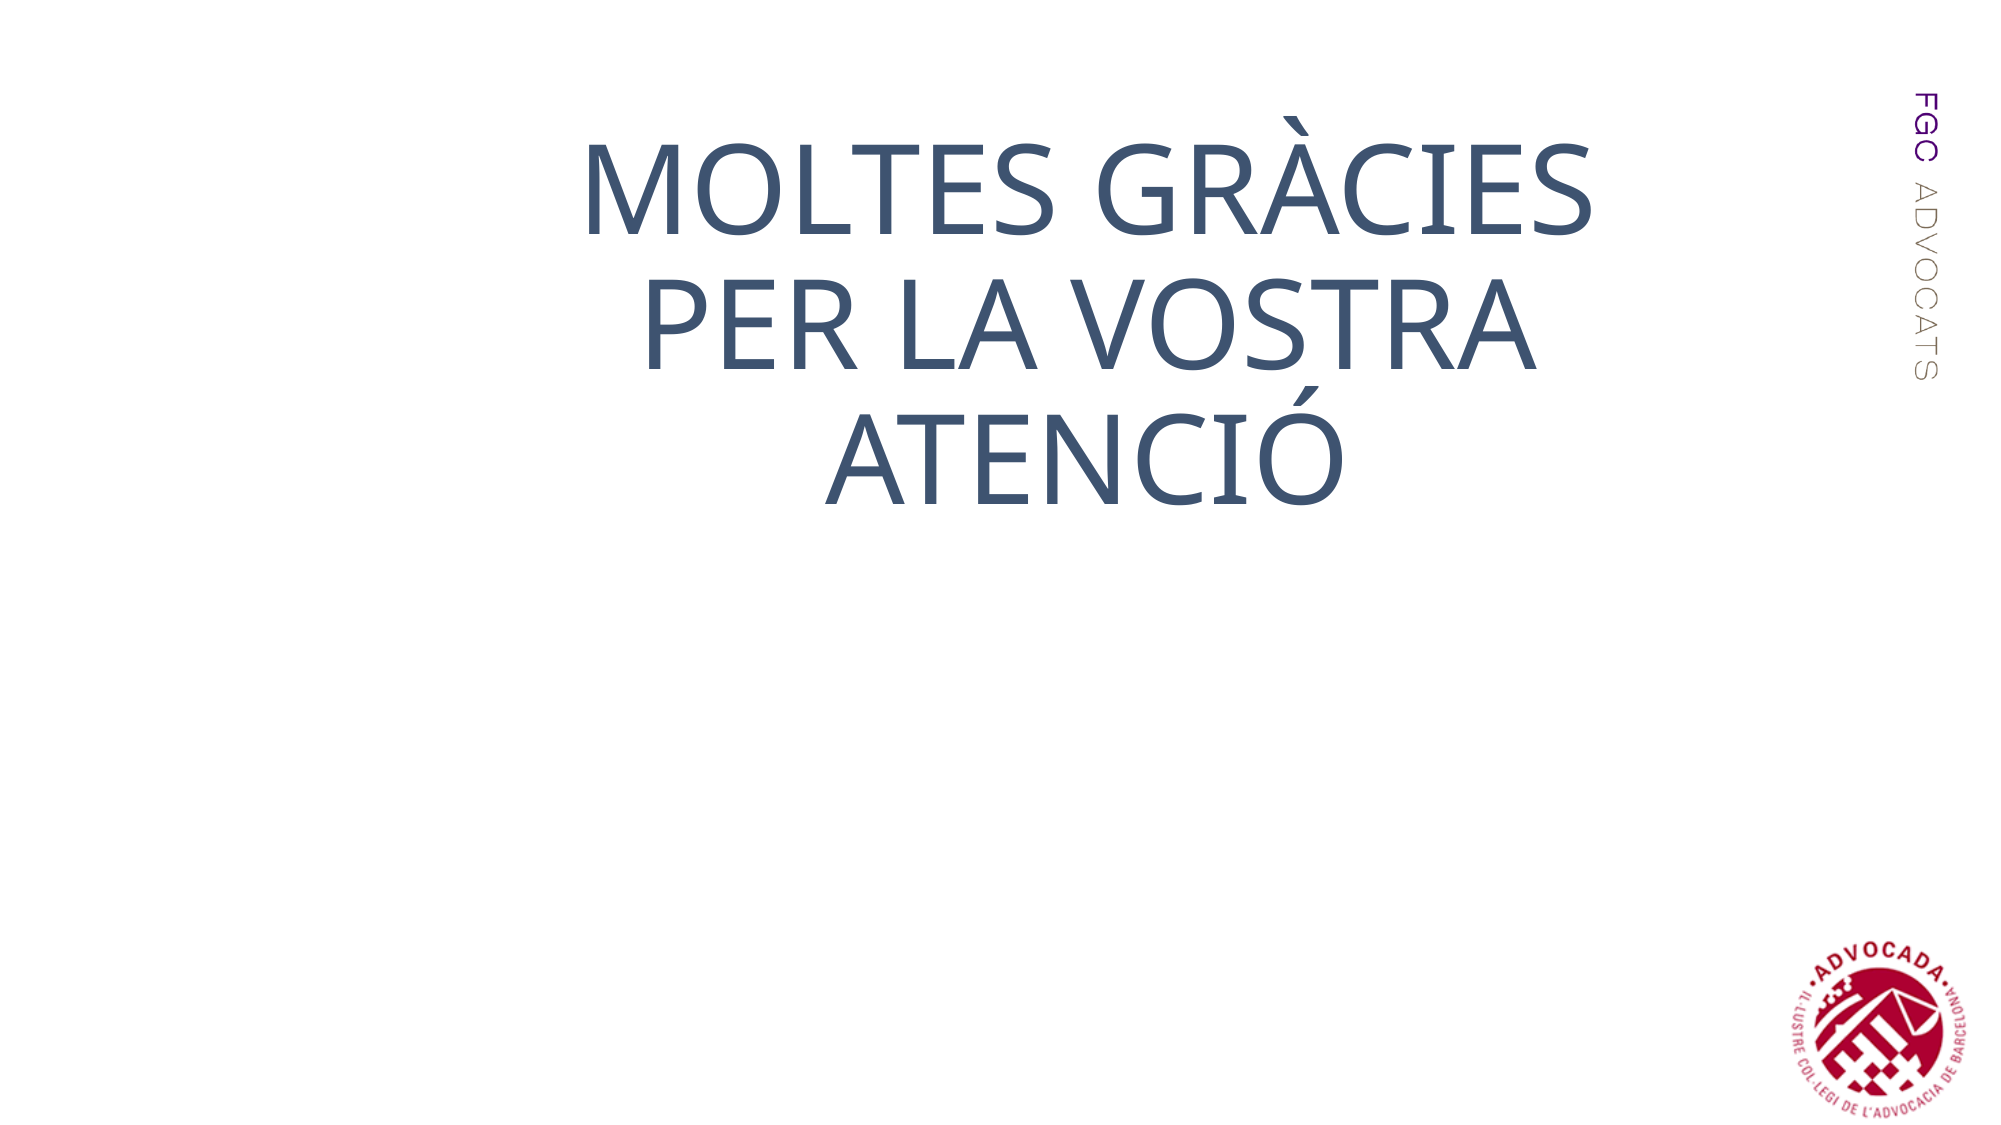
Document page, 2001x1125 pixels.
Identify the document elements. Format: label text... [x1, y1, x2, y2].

title MOLTES GRÀCIES PER LA VOSTRA ATENCIÓ [480, 137, 1696, 539]
picture [1909, 89, 1940, 386]
picture [1763, 928, 2000, 1124]
